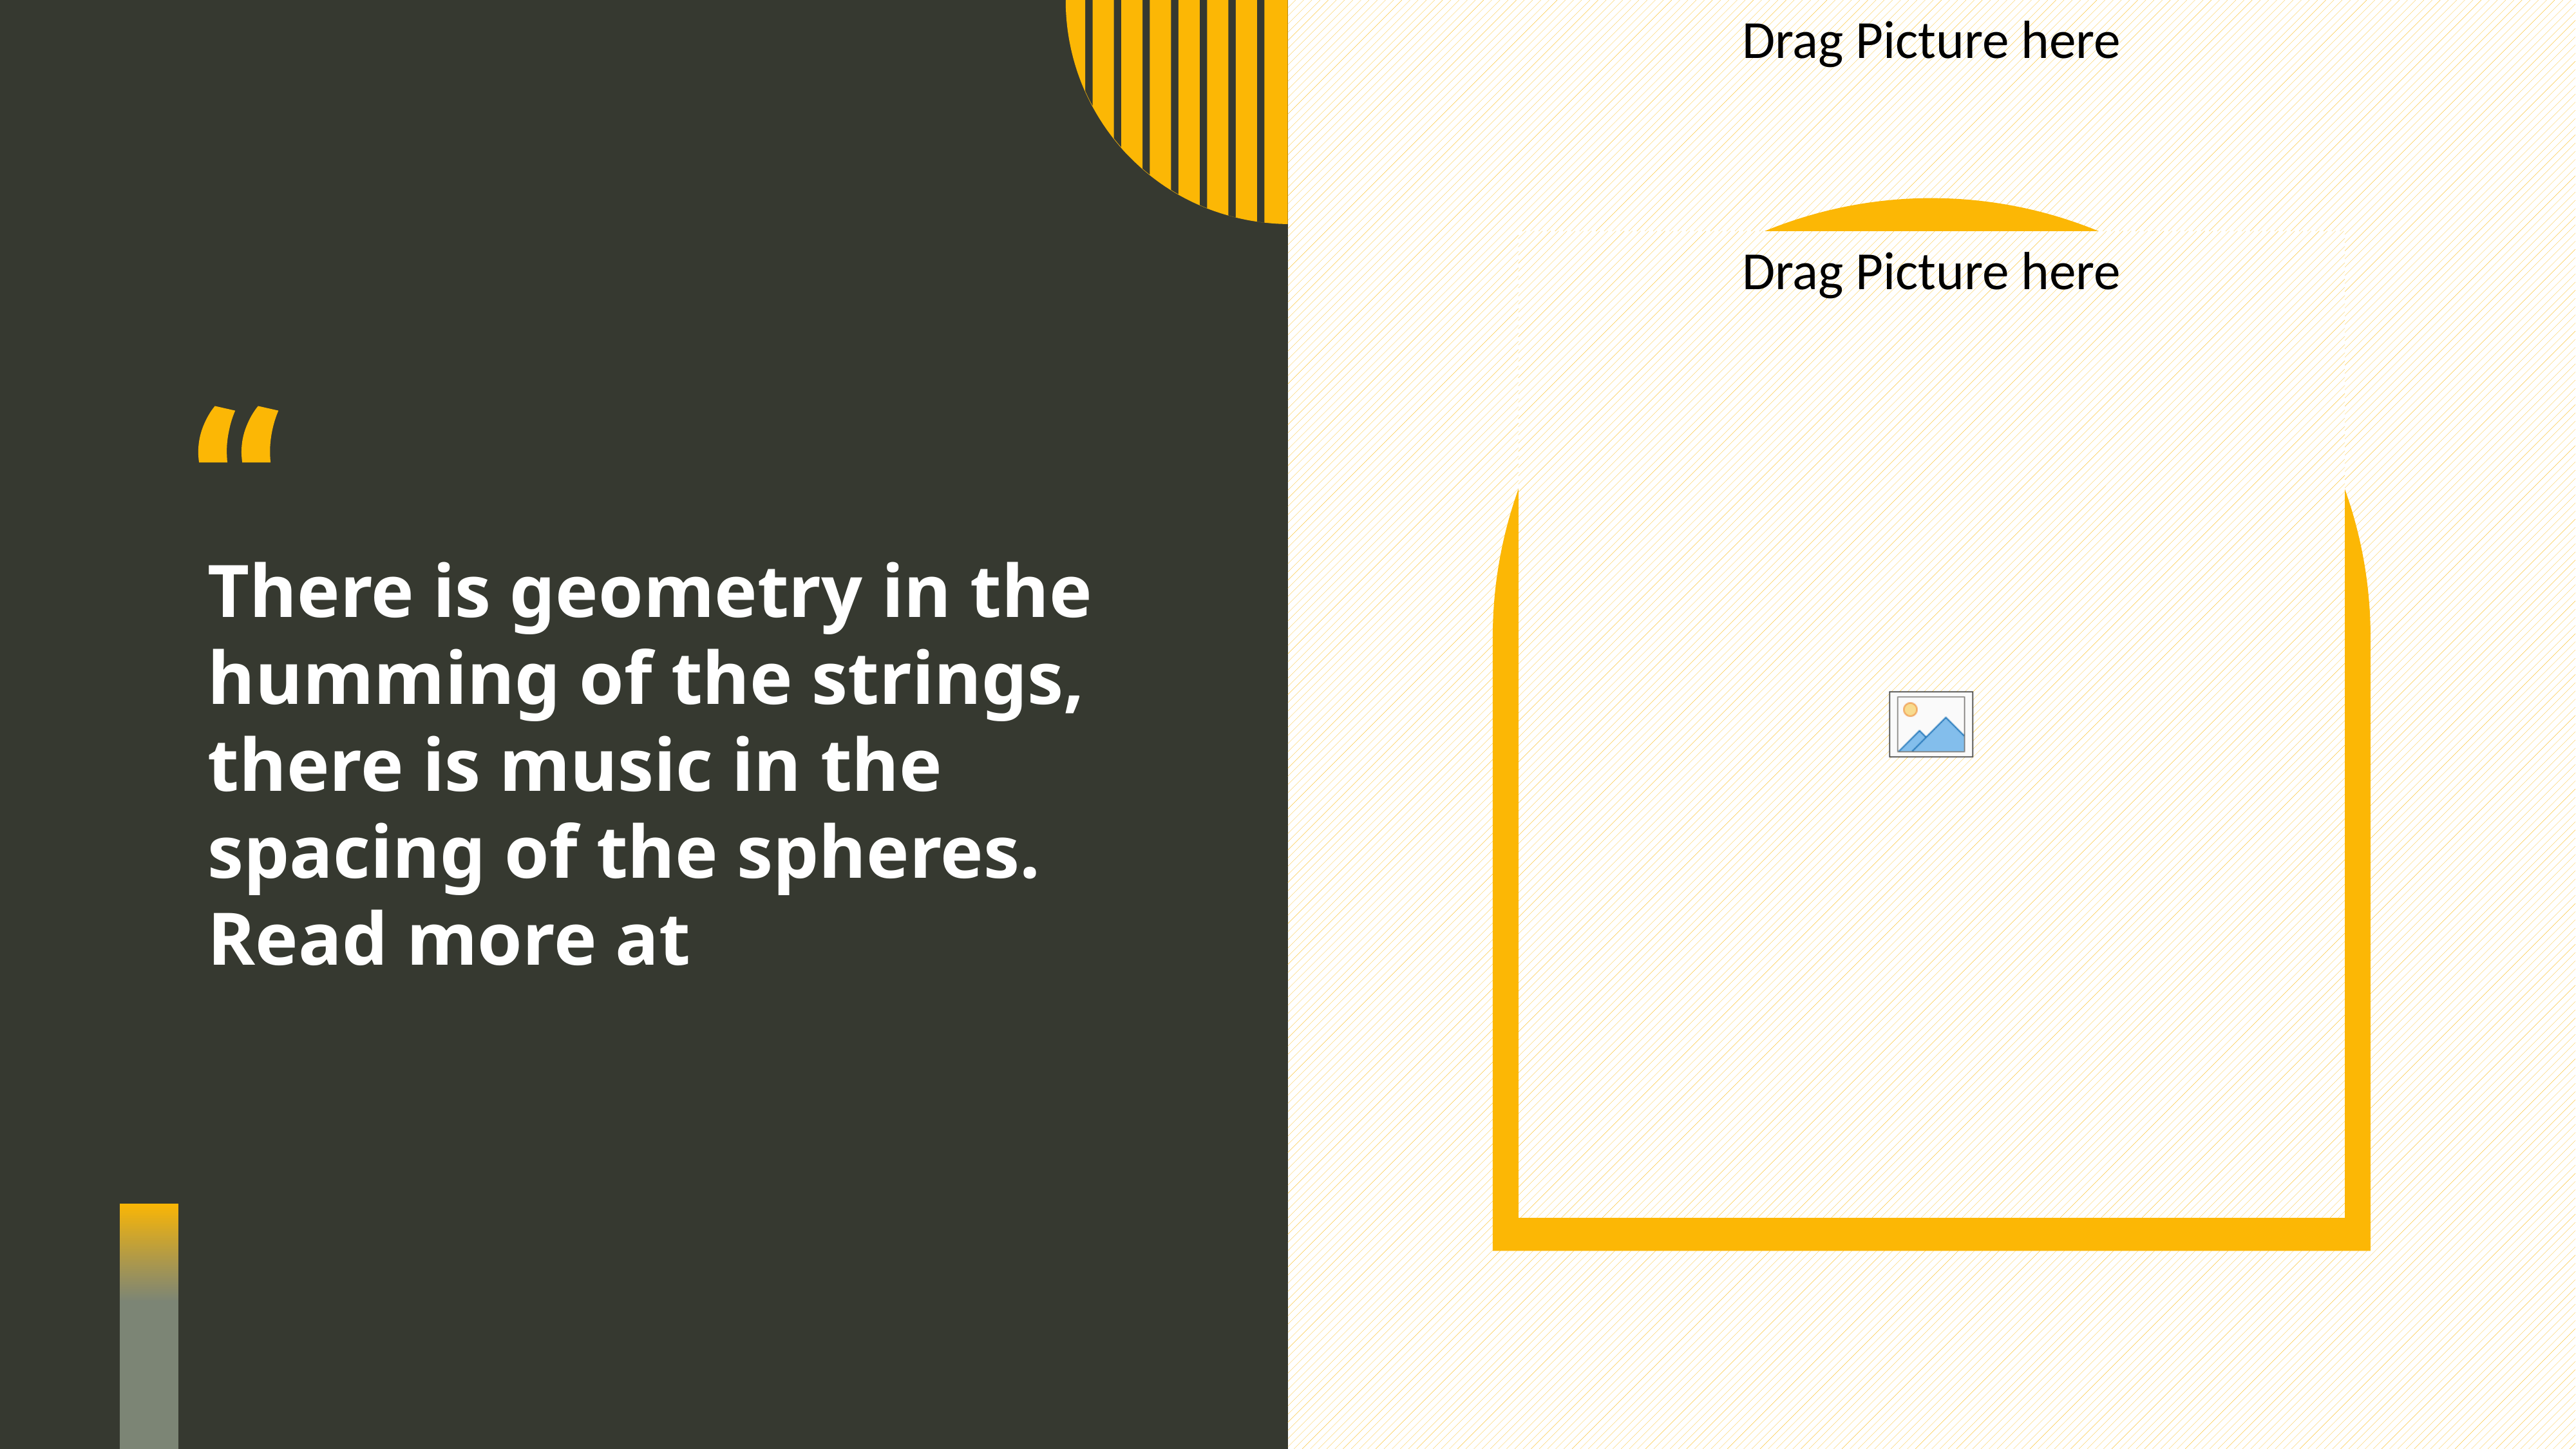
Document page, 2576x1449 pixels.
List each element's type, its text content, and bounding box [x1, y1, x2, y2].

text_box [197, 405, 236, 464]
text_box [240, 405, 279, 464]
text_box [1065, 0, 1287, 224]
text_box [120, 1203, 178, 1449]
picture [1287, 0, 2576, 1449]
text_box There is geometry in the humming of the strings, there is music in the spacing of the spheres. Read more at [198, 540, 1123, 984]
